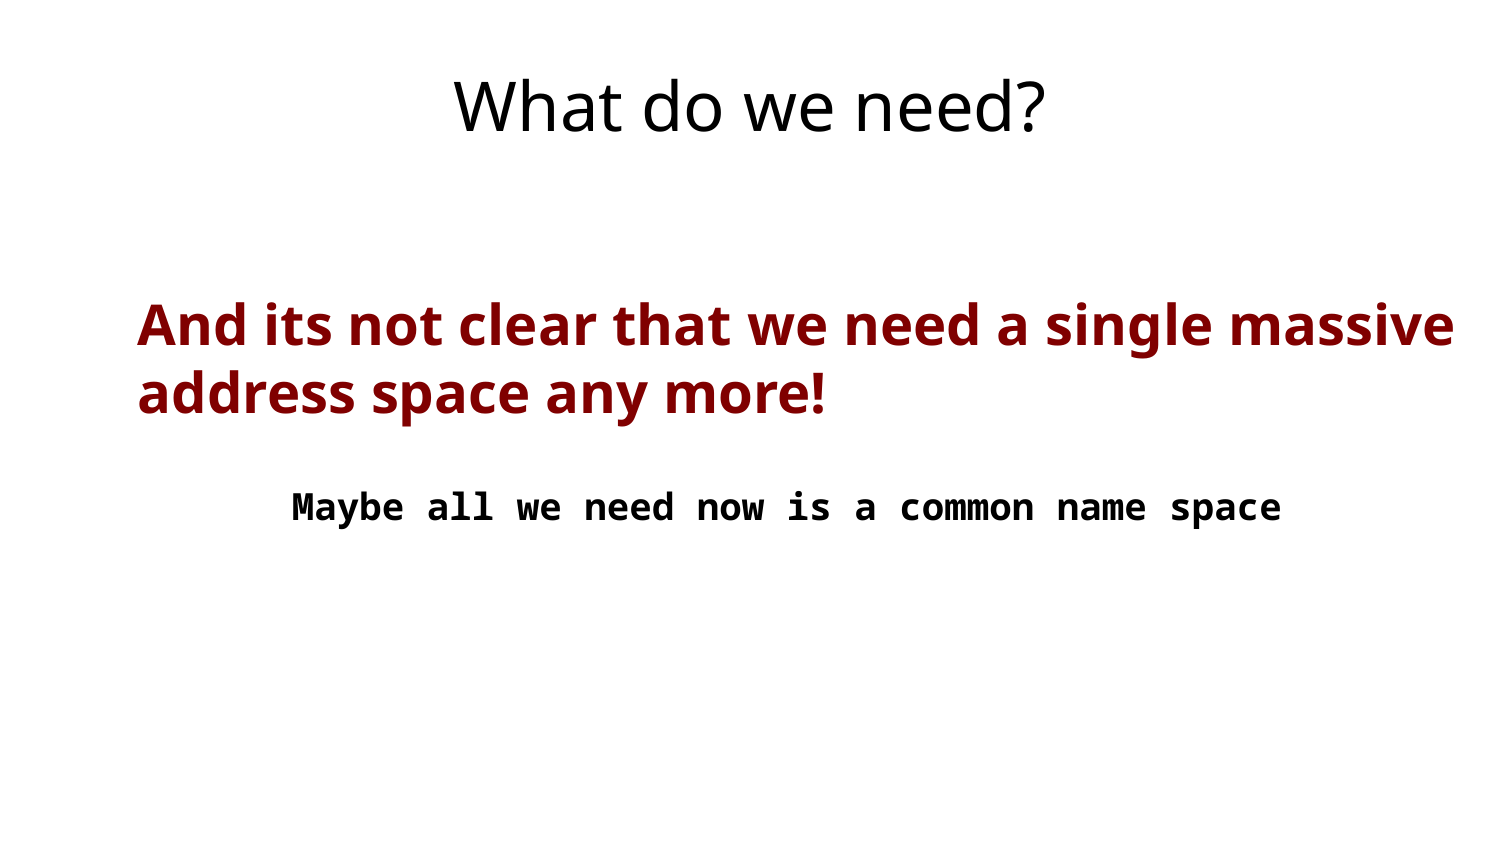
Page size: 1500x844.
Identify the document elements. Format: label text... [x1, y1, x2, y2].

title What do we need? [75, 33, 1425, 175]
text_box And its not clear that we need a single massive address space any more! [122, 282, 1473, 567]
text_box Maybe all we need now is a common name space [277, 475, 1297, 581]
